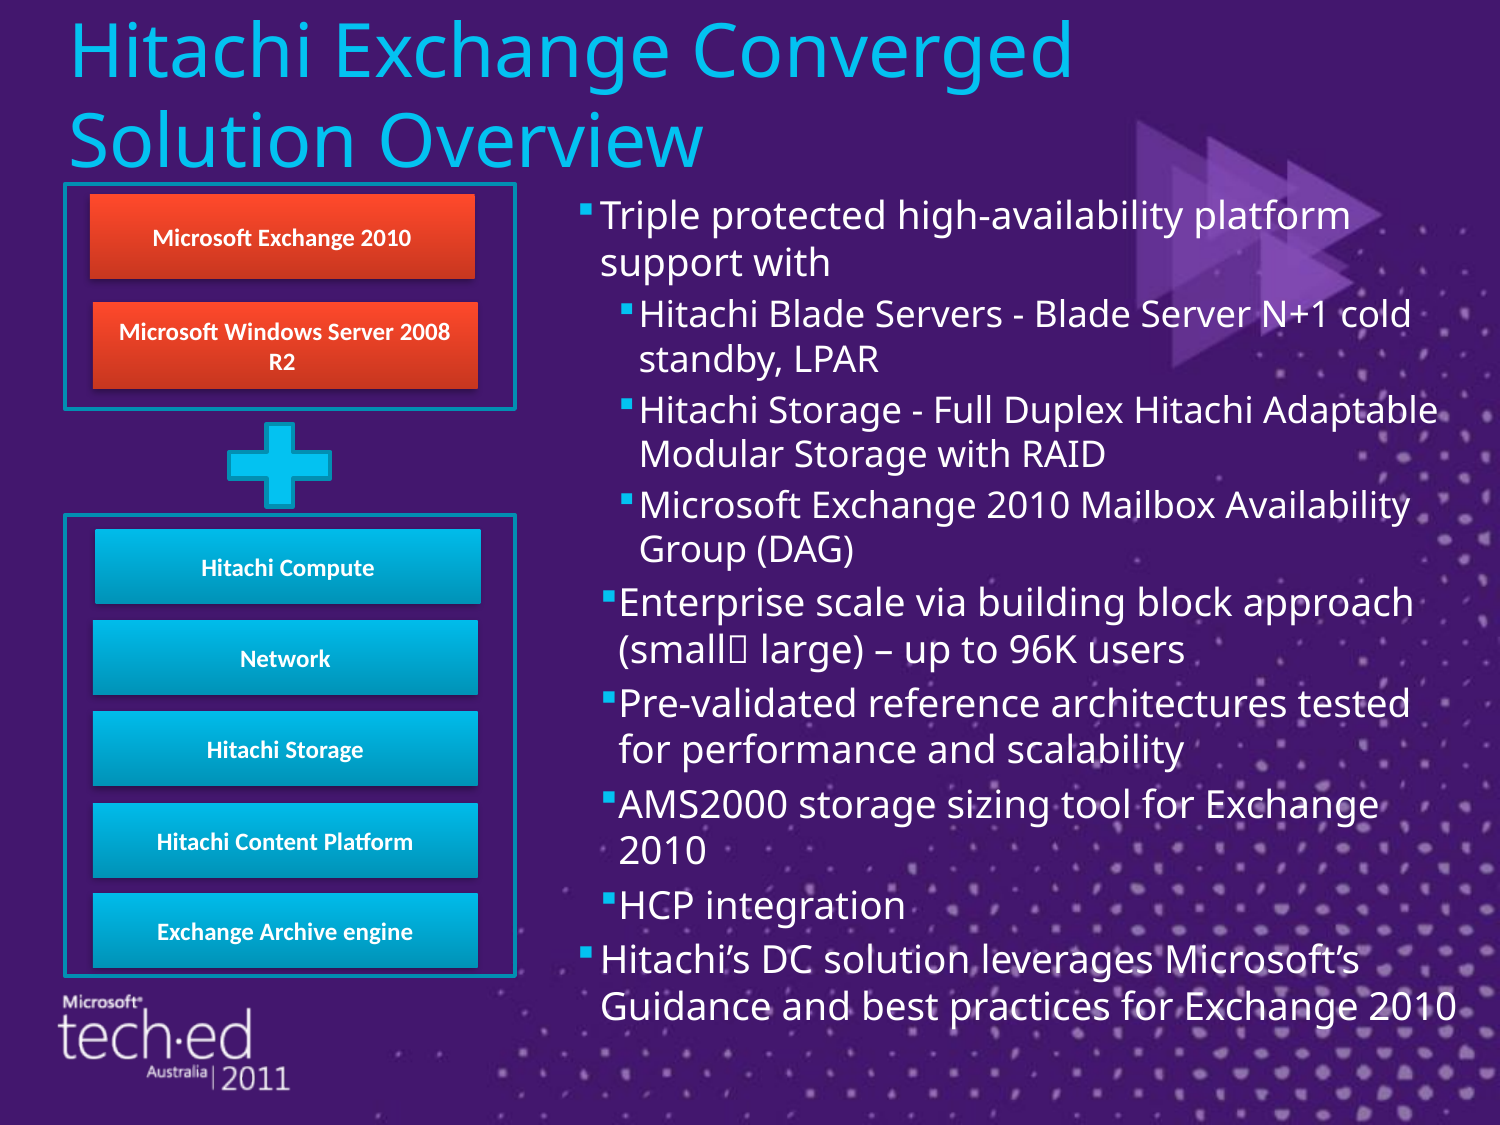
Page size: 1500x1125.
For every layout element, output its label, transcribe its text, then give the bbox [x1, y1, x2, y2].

text_box Exchange Archive engine [92, 893, 478, 968]
text_box Hitachi Content Platform [92, 803, 478, 878]
text_box [227, 422, 332, 509]
title Hitachi Exchange Converged Solution Overview [53, 30, 1161, 154]
text_box [63, 182, 517, 411]
text_box [63, 513, 517, 978]
picture [0, 0, 1500, 1125]
text_box Triple protected high-availability platform support with Hitachi Blade Servers - Blade Server N+1 cold standby, LPAR Hitachi Storage - Full Duplex Hitachi Adaptable Modular Storage with RAID Microsoft Exchange 2010 Mailbox Availability Group (DAG) Enterprise scale via building block approach (small large) – up to 96K users Pre-validated reference architectures tested for performance and scalability AMS2000 storage sizing tool for Exchange 2010 HCP integration Hitachi’s DC solution leverages Microsoft’s Guidance and best practices for Exchange 2010 [547, 183, 1473, 1046]
